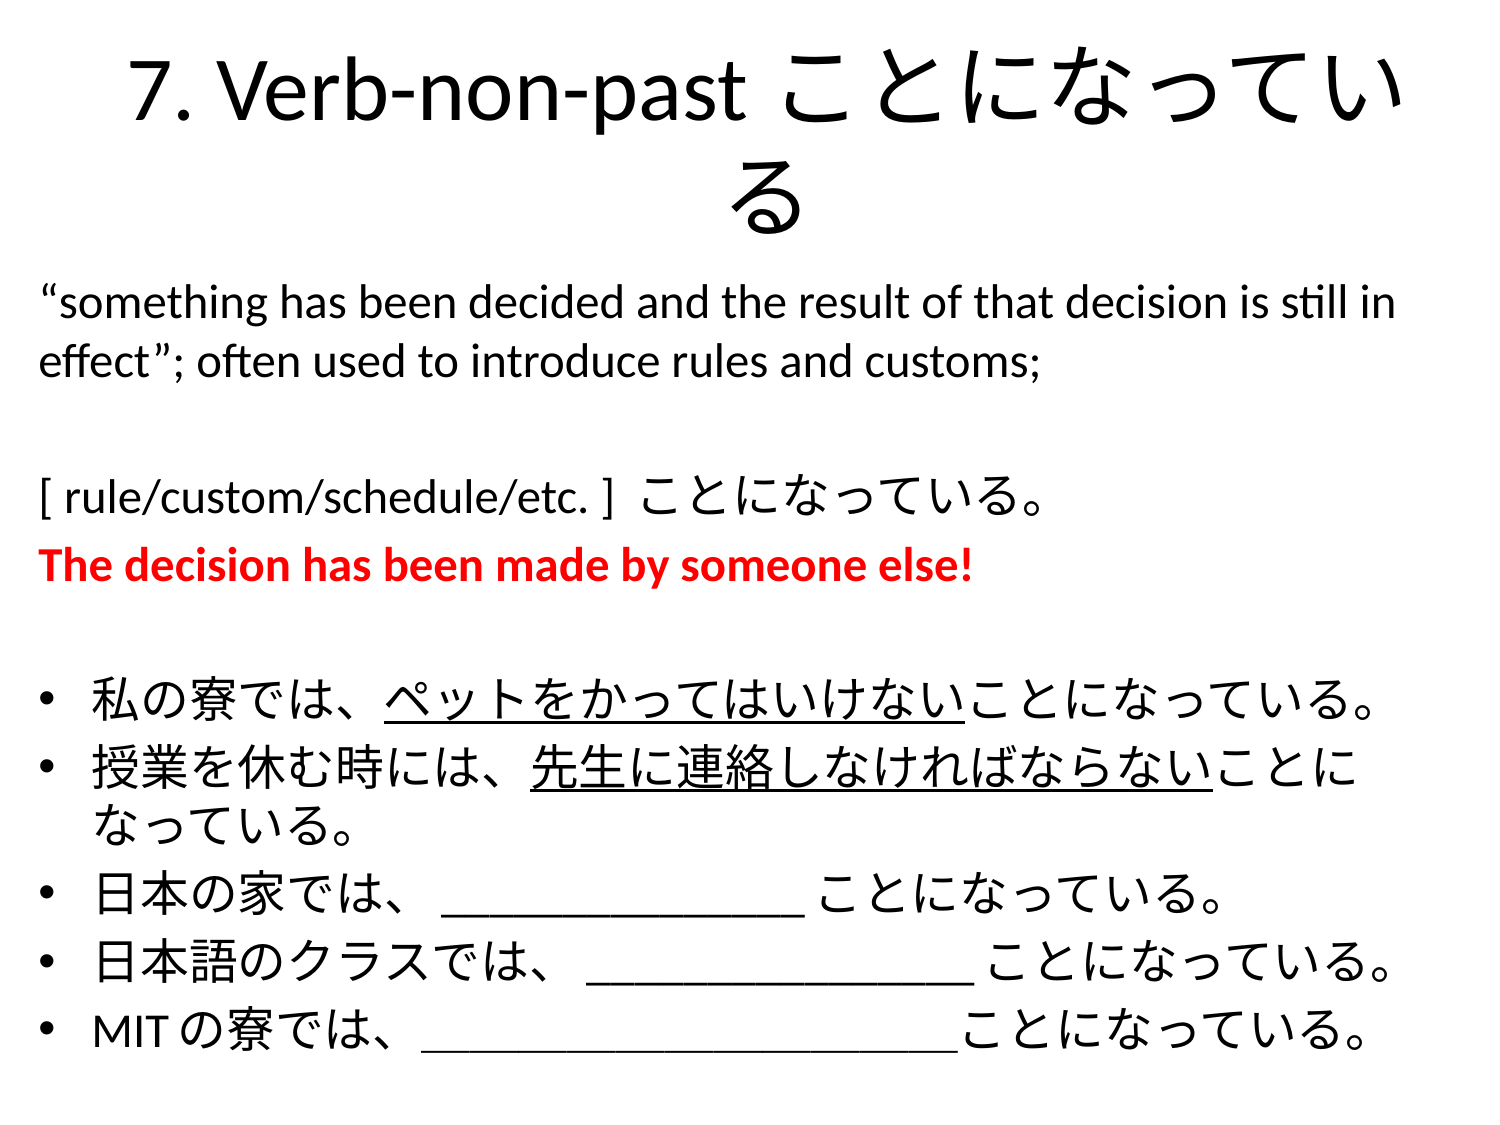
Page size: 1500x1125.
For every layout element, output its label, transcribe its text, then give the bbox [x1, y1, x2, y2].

title 7. Verb-non-pastことになっている [75, 45, 1460, 233]
list “something has been decided and the result of that decision is still in effect”; often used to introduce rules and customs; [ rule/custom/schedule/etc. ] ことになっている。 The decision has been made by someone else! 私の寮では、ペットをかってはいけないことになっている。 授業を休む時には、先生に連絡しなければならないことになっている。 日本の家では、_______________ことになっている。 日本語のクラスでは、________________ことになっている。 MITの寮では、＿＿＿＿＿＿＿＿＿＿＿ことになっている。 [23, 262, 1444, 1080]
